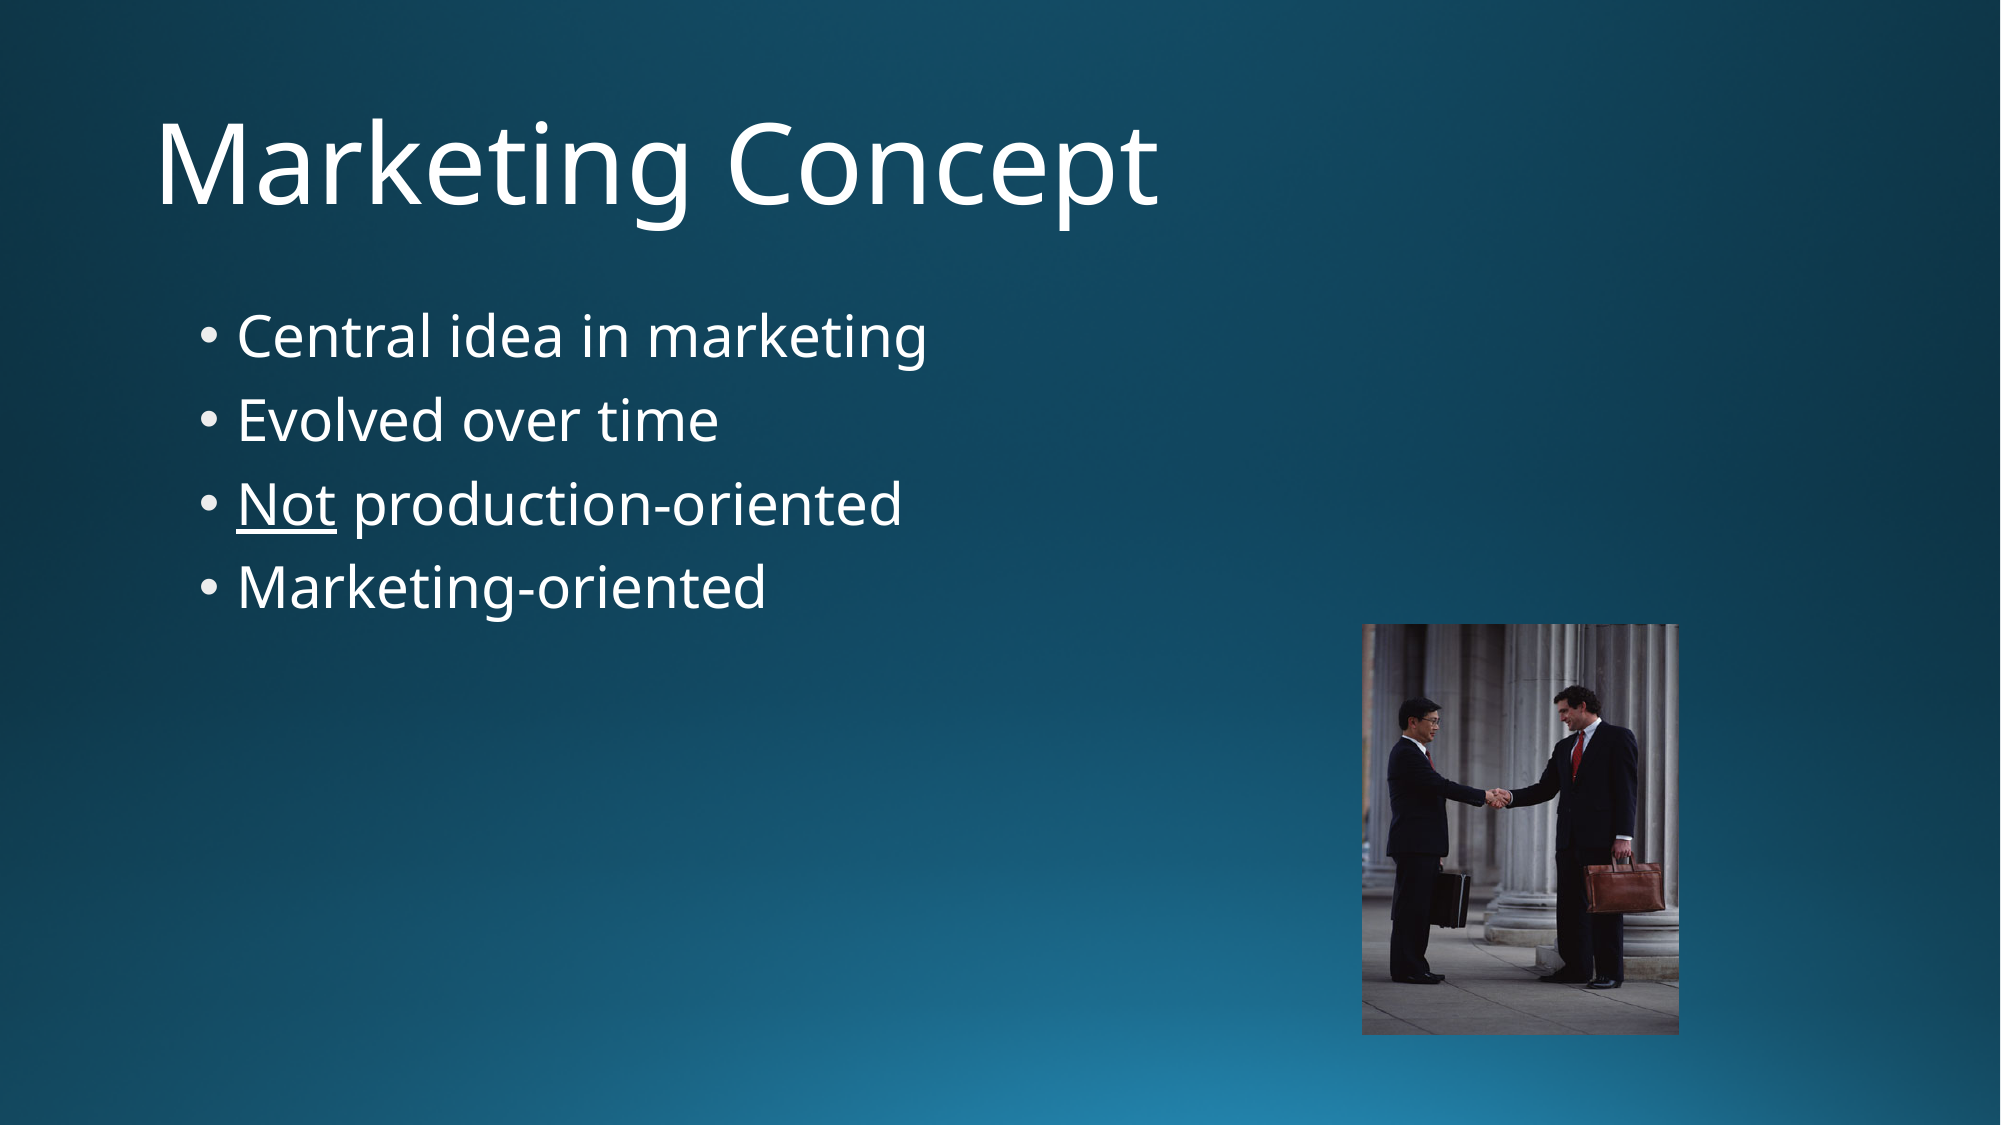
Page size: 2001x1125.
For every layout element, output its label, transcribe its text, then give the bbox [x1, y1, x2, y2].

title Marketing Concept [137, 59, 1863, 278]
list Central idea in marketing Evolved over time Not production-oriented Marketing-oriented [183, 299, 1863, 1014]
picture [0, 0, 2001, 1125]
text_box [1362, 624, 1681, 1037]
